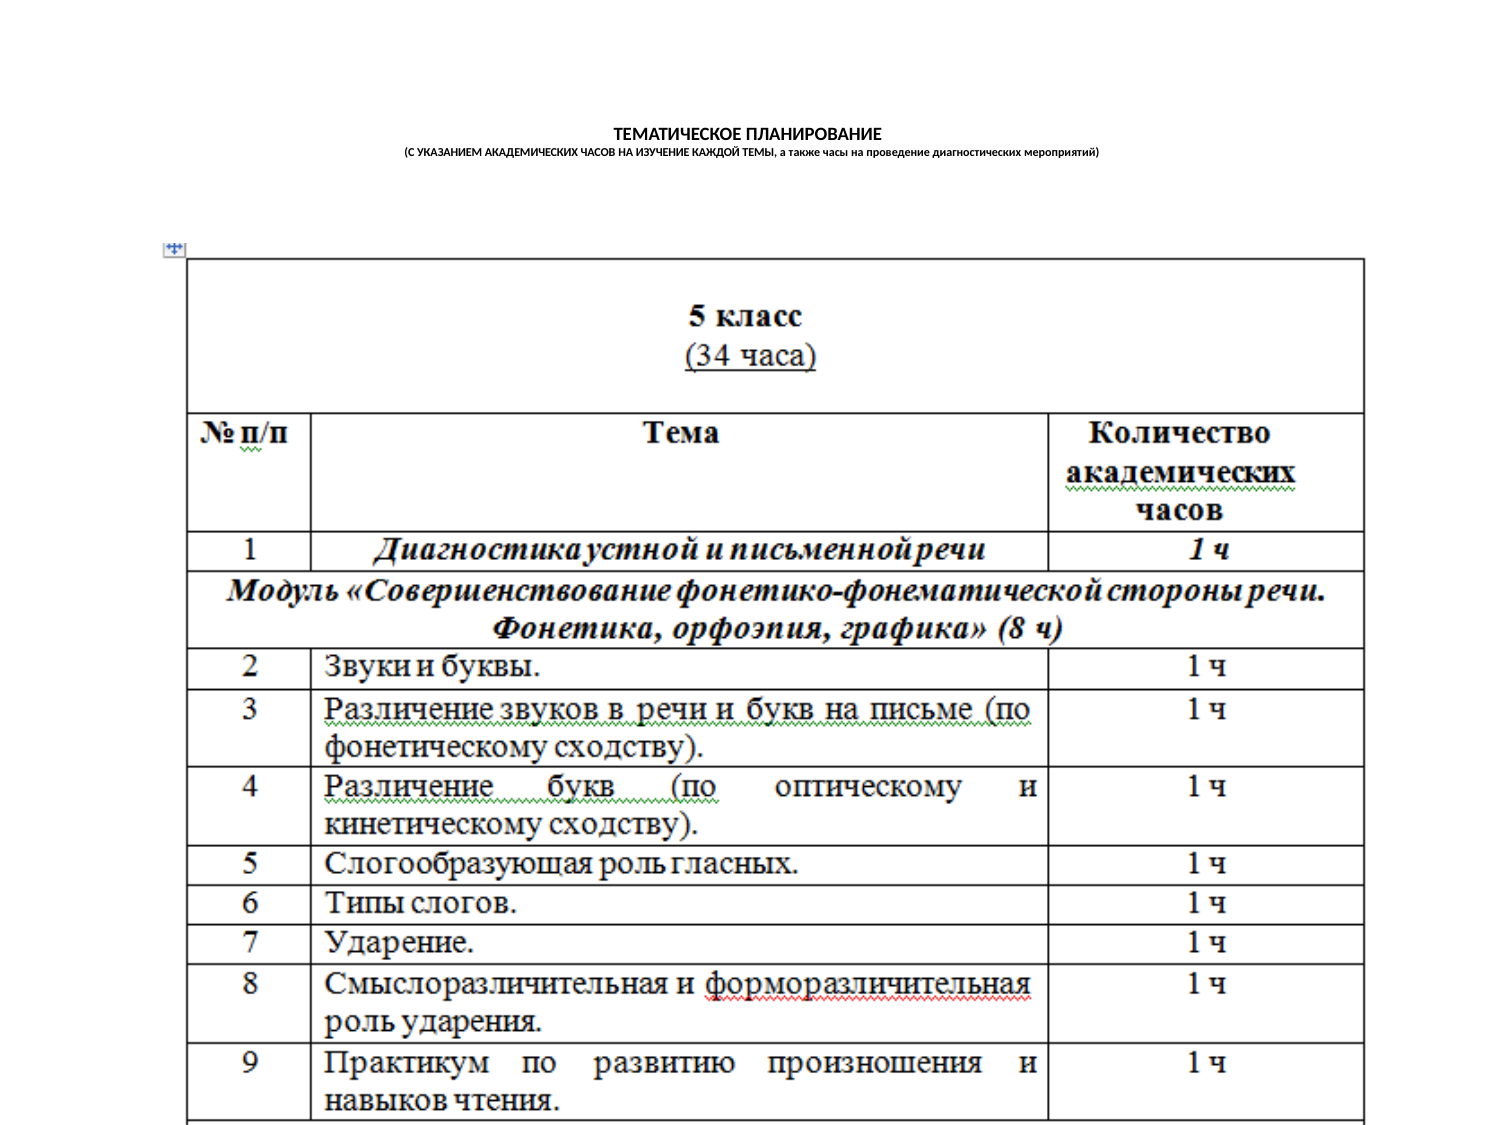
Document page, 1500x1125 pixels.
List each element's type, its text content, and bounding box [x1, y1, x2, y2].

picture [147, 243, 1382, 1125]
title ТЕМАТИЧЕСКОЕ ПЛАНИРОВАНИЕ (С УКАЗАНИЕМ АКАДЕМИЧЕСКИХ ЧАСОВ НА ИЗУЧЕНИЕ КАЖДОЙ ТЕМЫ, а также часы на проведение диагностических мероприятий) [75, 45, 1425, 233]
